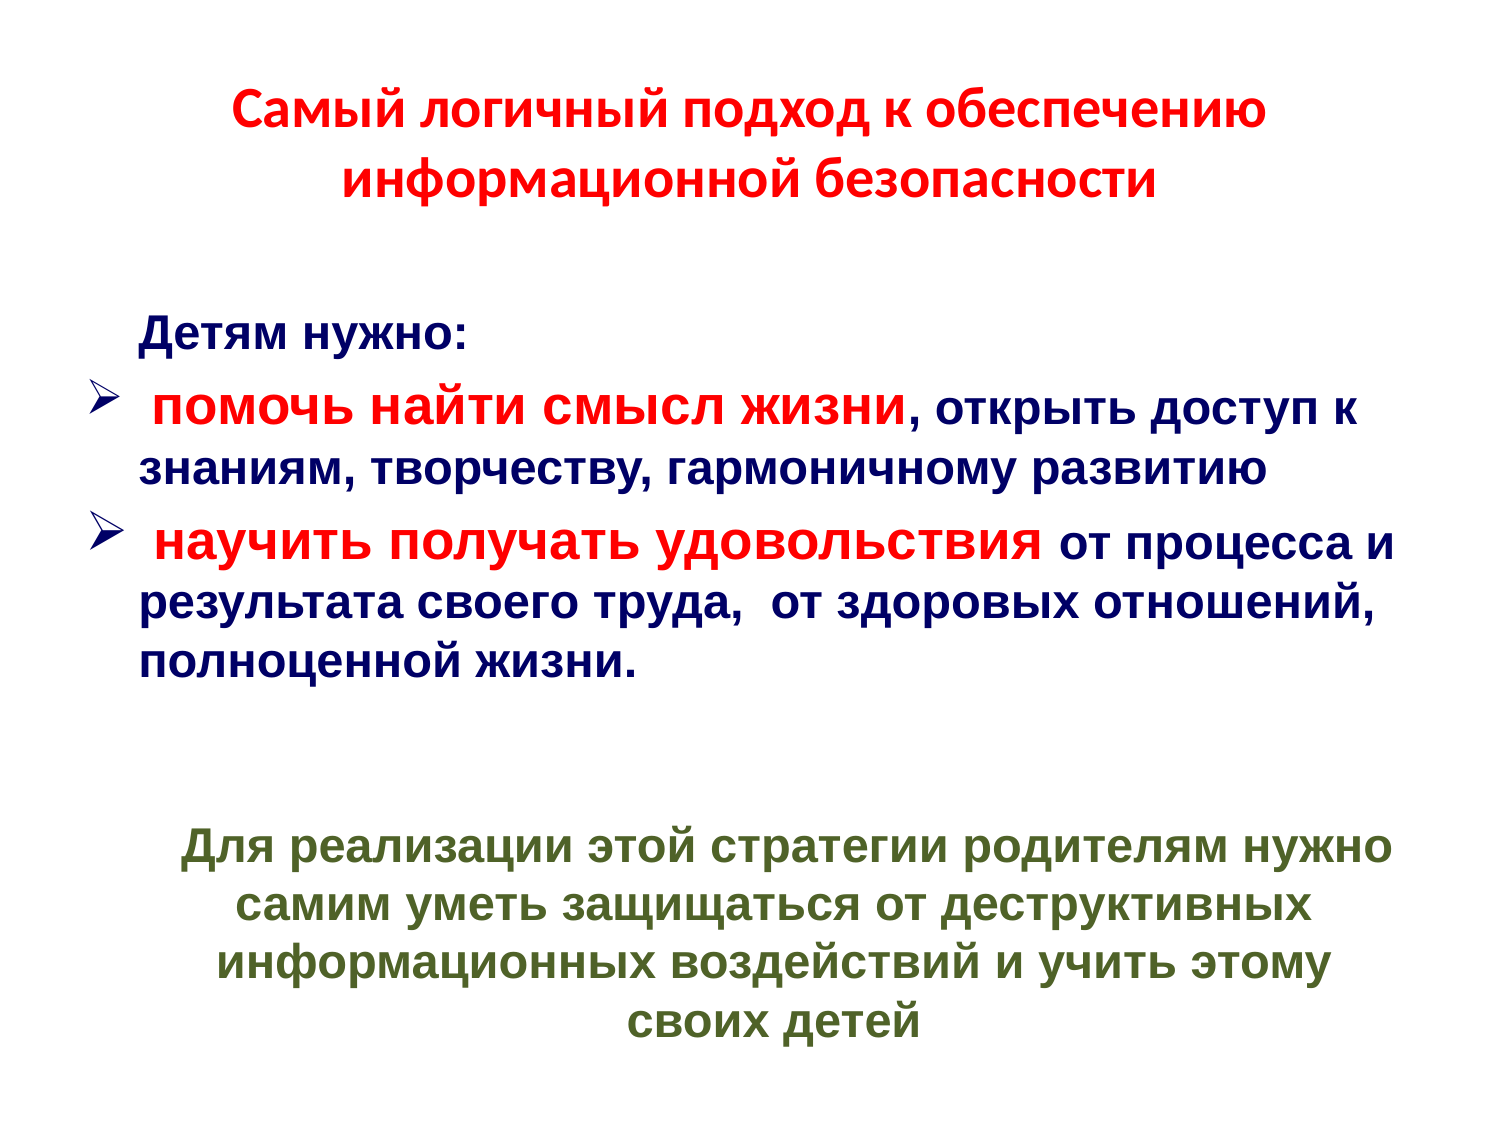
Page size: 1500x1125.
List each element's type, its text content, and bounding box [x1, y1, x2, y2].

list Детям нужно: помочь найти смысл жизни, открыть доступ к знаниям, творчеству, гармоничному развитию научить получать удовольствия от процесса и результата своего труда, от здоровых отношений, полноценной жизни. Для реализации этой стратегии родителям нужно самим уметь защищаться от деструктивных информационных воздействий и учить этому своих детей [70, 292, 1425, 1055]
title Самый логичный подход к обеспечению информационной безопасности [75, 45, 1425, 233]
